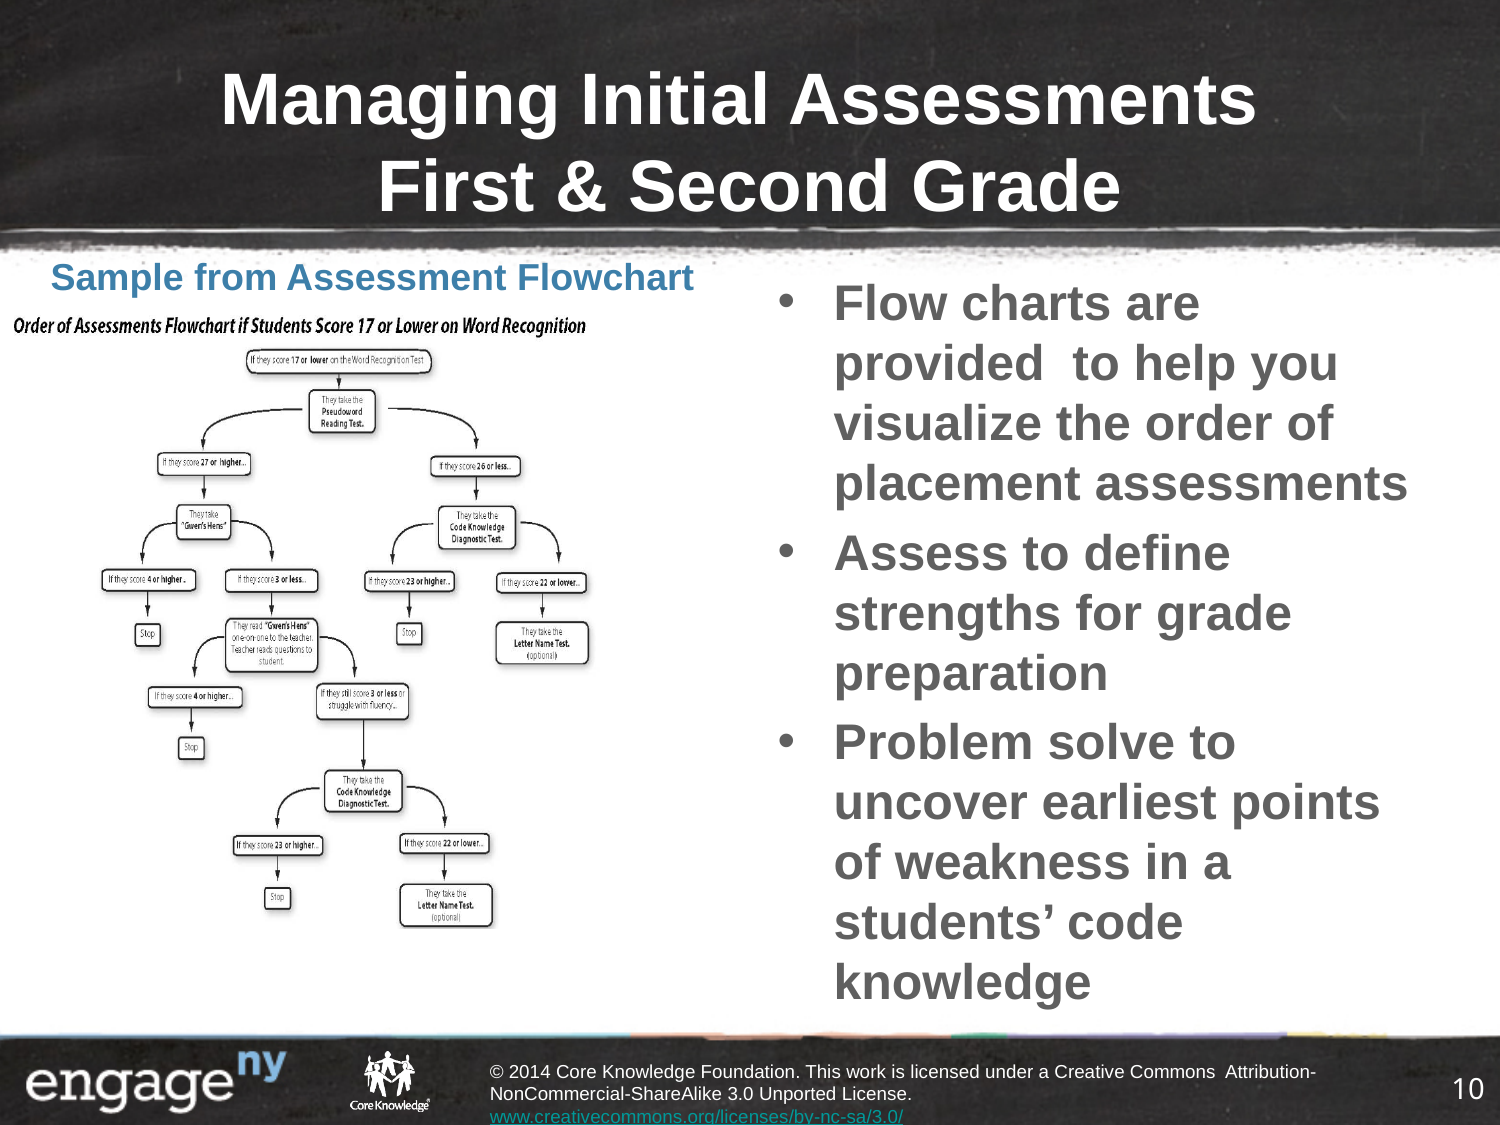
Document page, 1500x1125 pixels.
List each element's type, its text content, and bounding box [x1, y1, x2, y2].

list Flow charts are provided to help you visualize the order of placement assessments Assess to define strengths for grade preparation Problem solve to uncover earliest points of weakness in a students’ code knowledge [762, 262, 1425, 1005]
picture [0, 0, 1500, 293]
title Managing Initial Assessments First & Second Grade [75, 45, 1425, 233]
list [75, 306, 738, 1005]
text_box Sample from Assessment Flowchart [35, 245, 744, 306]
picture [0, 1003, 1500, 1125]
slide_number 10 [1237, 1062, 1500, 1113]
picture [0, 294, 651, 945]
